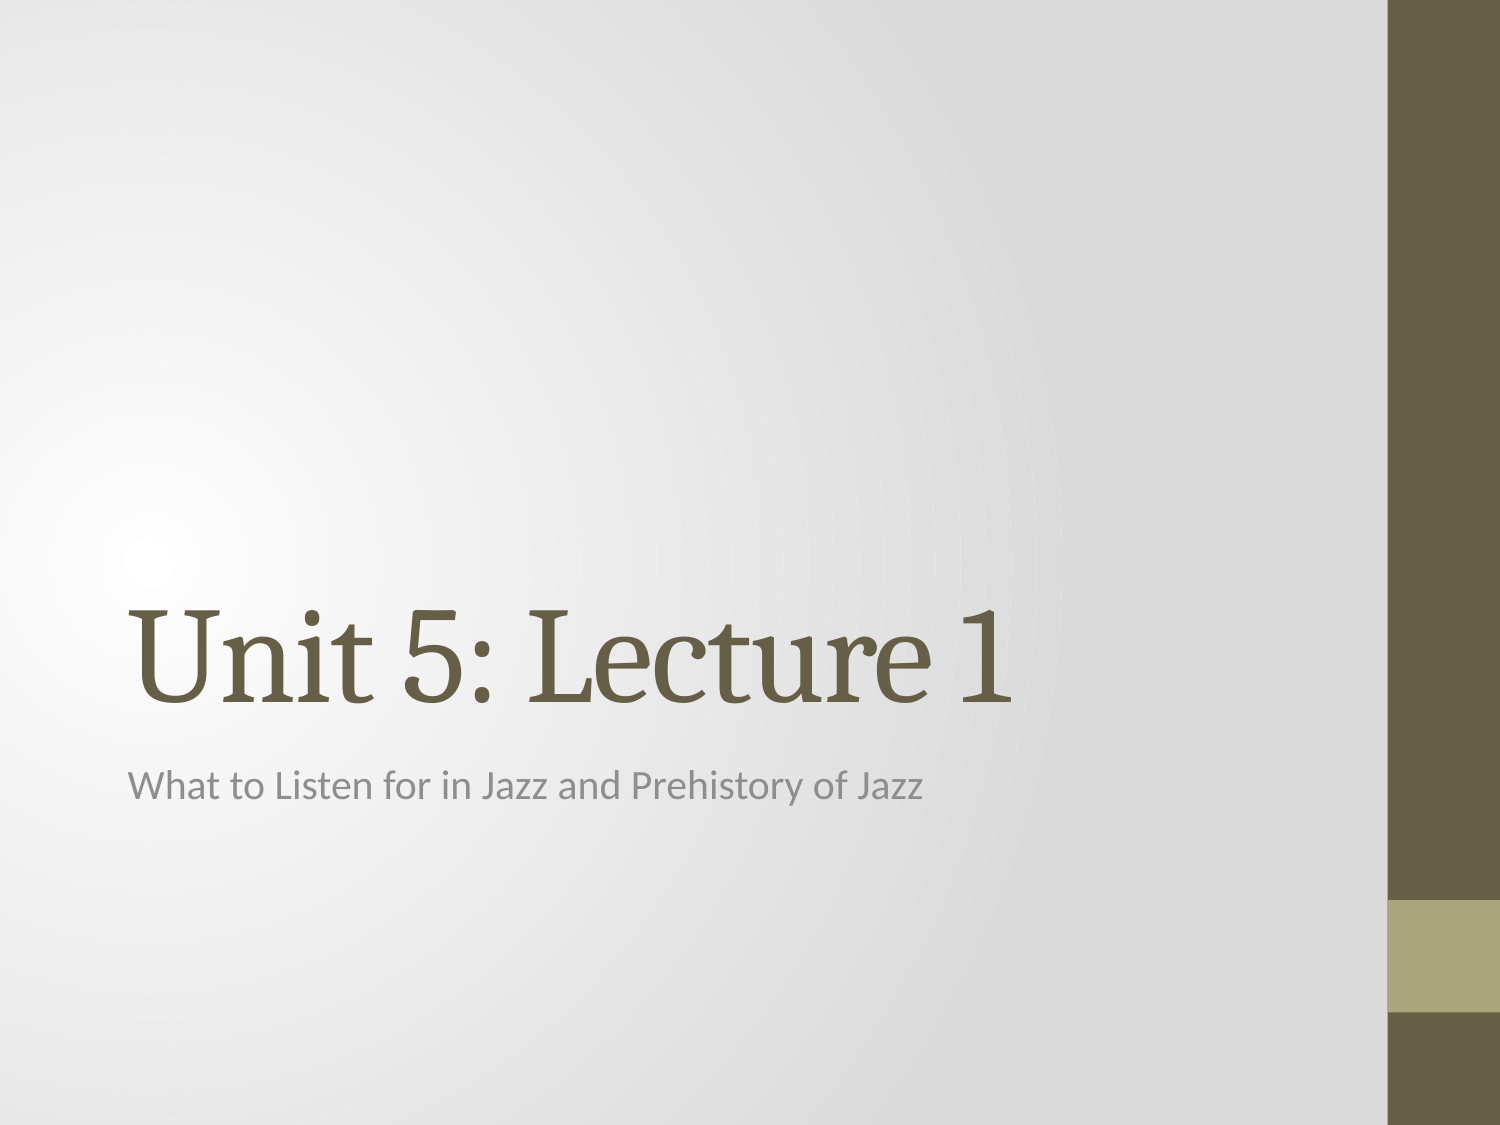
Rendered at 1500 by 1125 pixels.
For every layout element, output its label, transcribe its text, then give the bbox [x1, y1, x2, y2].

title Unit 5: Lecture 1 [112, 312, 1350, 738]
subtitle What to Listen for in Jazz and Prehistory of Jazz [112, 750, 1173, 925]
